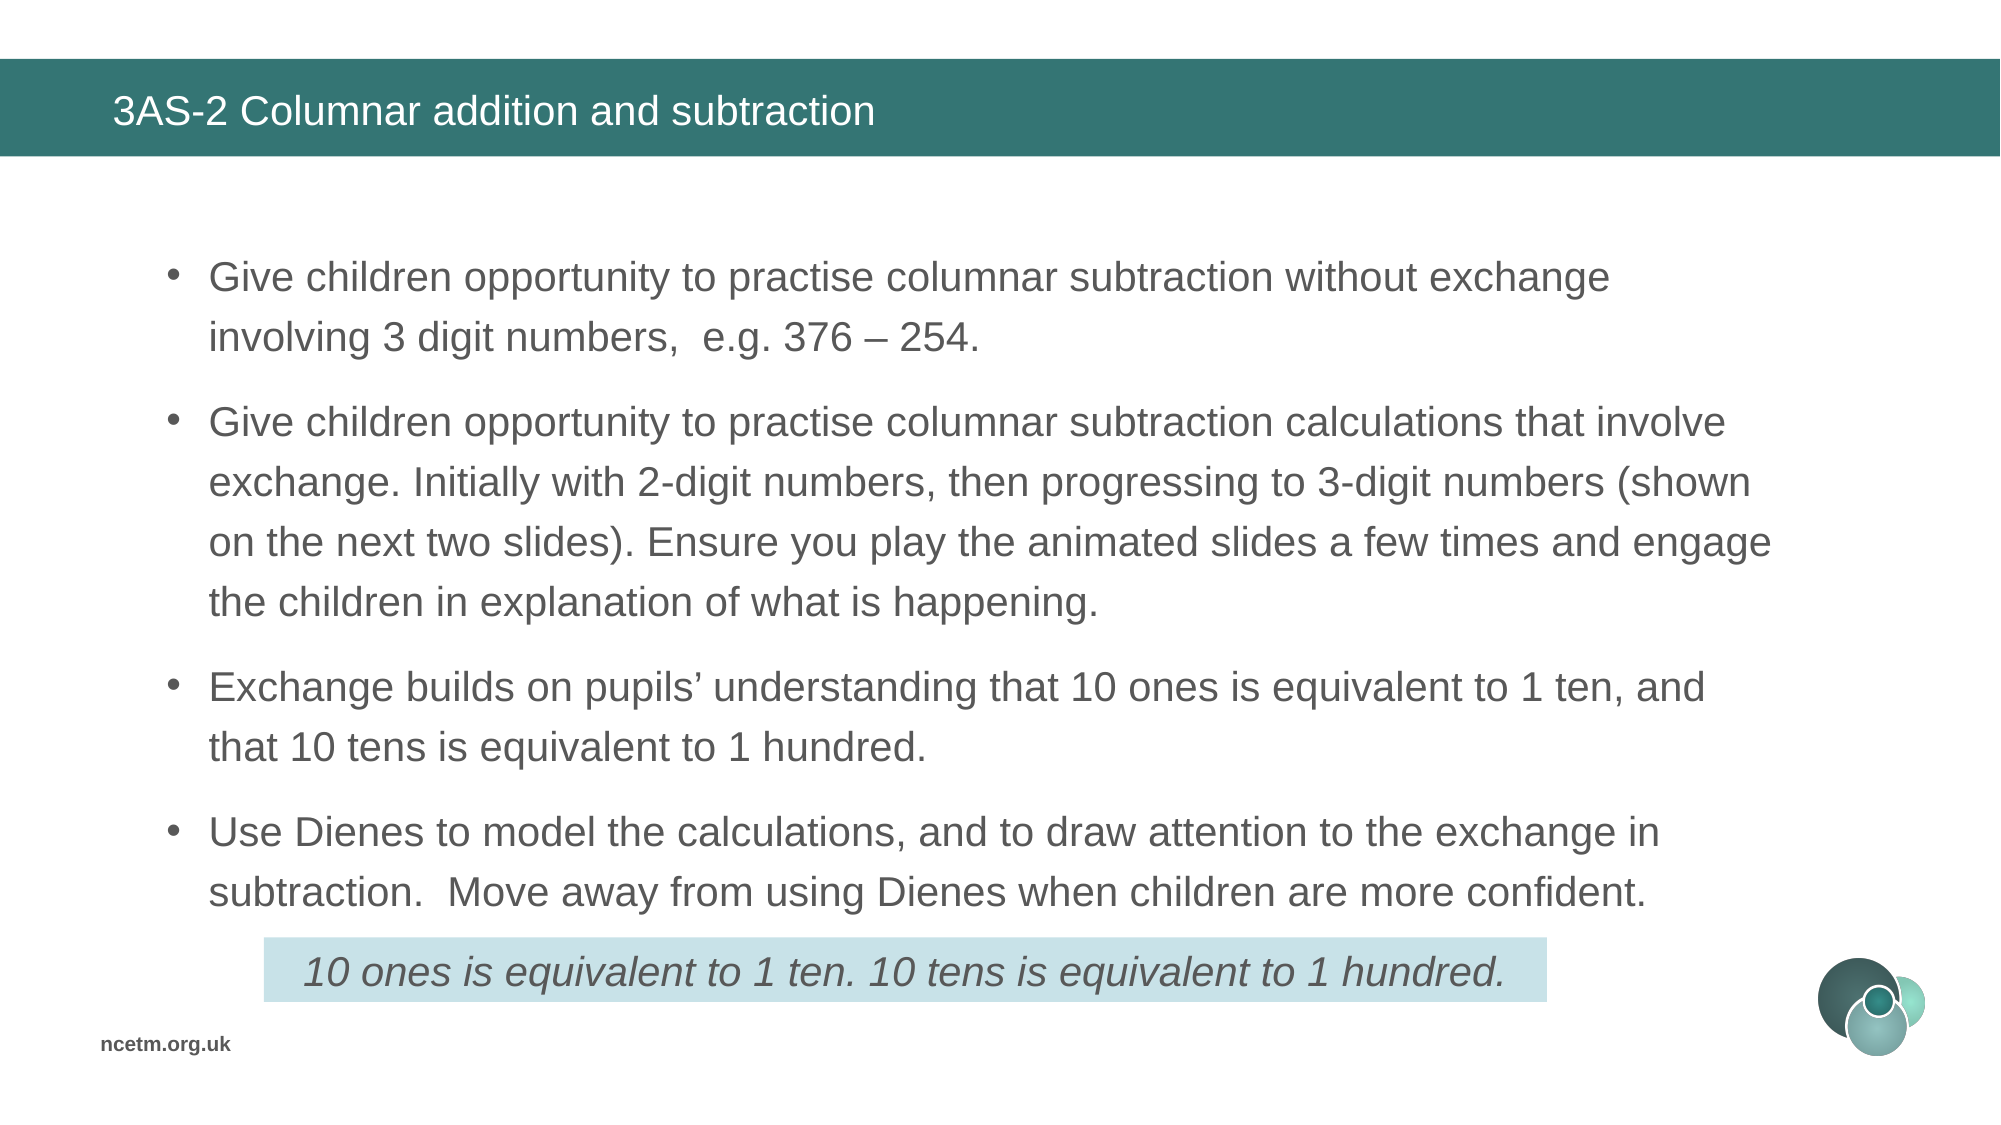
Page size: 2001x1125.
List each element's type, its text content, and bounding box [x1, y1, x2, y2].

title 3AS-2 Columnar addition and subtraction [97, 76, 1945, 147]
picture [1818, 958, 1925, 1056]
text_box 10 ones is equivalent to 1 ten. 10 tens is equivalent to 1 hundred. [263, 937, 1547, 1002]
text_box Give children opportunity to practise columnar subtraction without exchange involving 3 digit numbers, e.g. 376 – 254. Give children opportunity to practise columnar subtraction calculations that involve exchange. Initially with 2-digit numbers, then progressing to 3-digit numbers (shown on the next two slides). Ensure you play the animated slides a few times and engage the children in explanation of what is happening. Exchange builds on pupils’ understanding that 10 ones is equivalent to 1 ten, and that 10 tens is equivalent to 1 hundred. Use Dienes to model the calculations, and to draw attention to the exchange in subtraction. Move away from using Dienes when children are more confident. [151, 232, 1796, 906]
